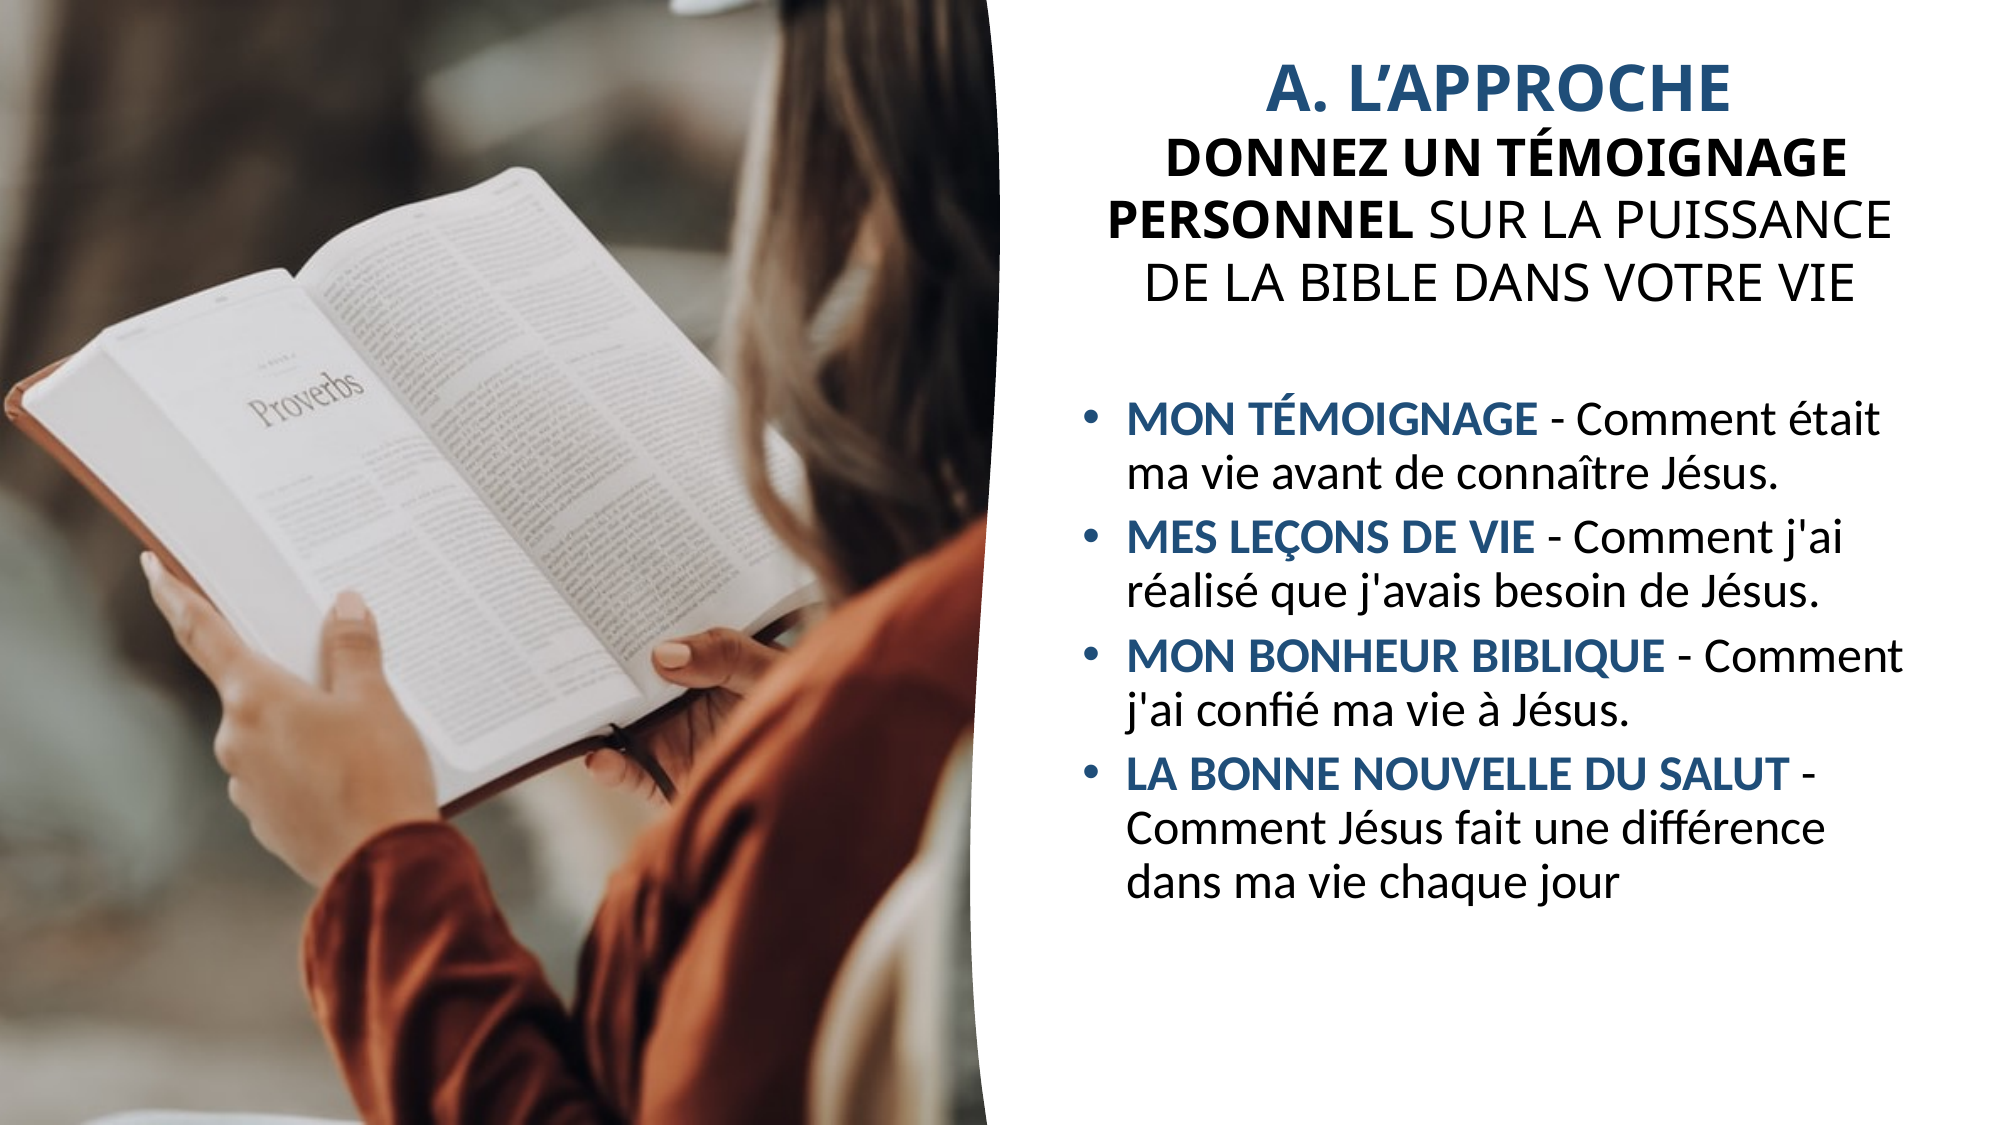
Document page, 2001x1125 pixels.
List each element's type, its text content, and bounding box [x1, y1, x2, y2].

picture [0, 0, 1000, 1125]
list MON TÉMOIGNAGE - Comment était ma vie avant de connaître Jésus. MES LEÇONS DE VIE - Comment j'ai réalisé que j'avais besoin de Jésus. MON BONHEUR BIBLIQUE - Comment j'ai confié ma vie à Jésus. LA BONNE NOUVELLE DU SALUT - Comment Jésus fait une différence dans ma vie chaque jour [1052, 384, 1921, 1001]
title A. L’APPROCHE DONNEZ UN TÉMOIGNAGE PERSONNEL SUR LA PUISSANCE DE LA BIBLE DANS VOTRE VIE [1065, 33, 1934, 382]
